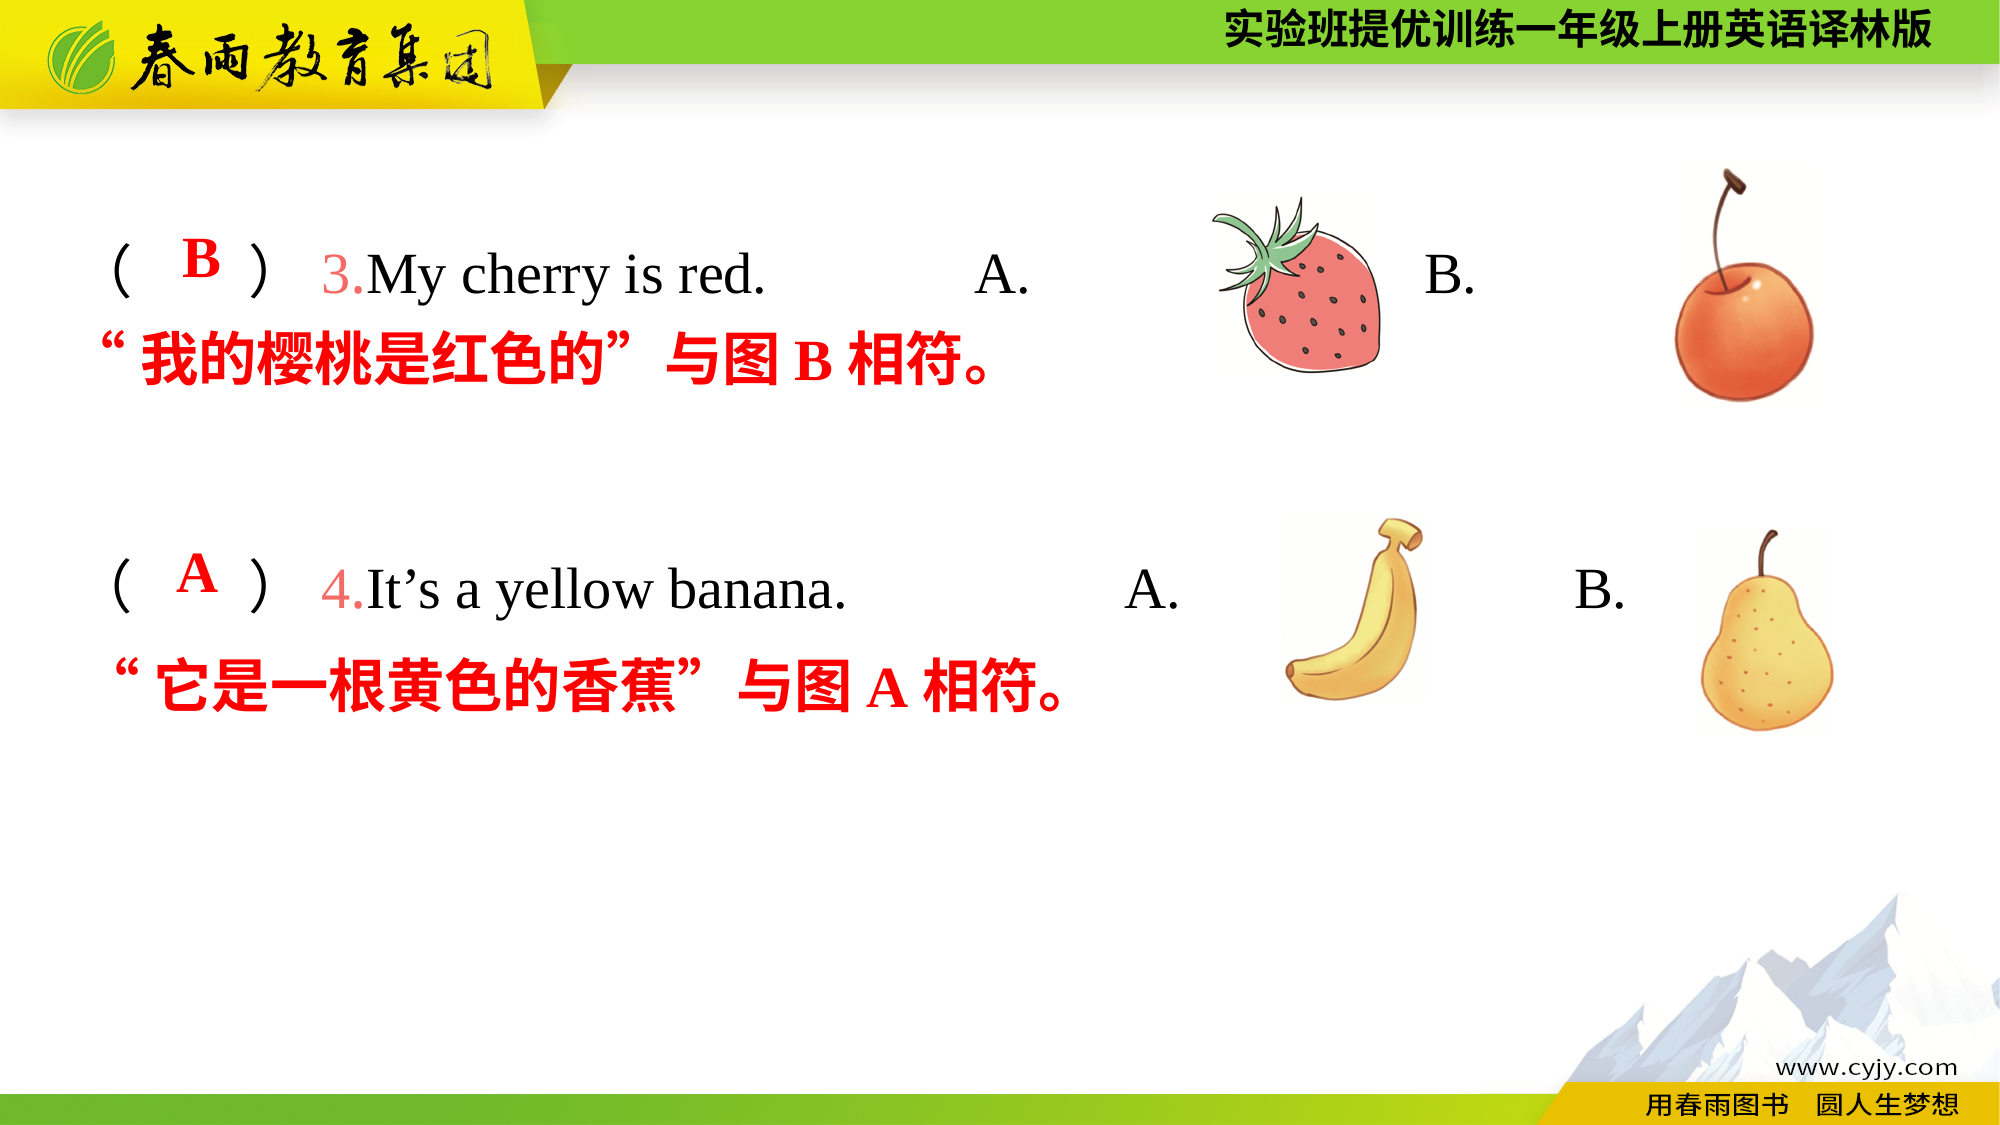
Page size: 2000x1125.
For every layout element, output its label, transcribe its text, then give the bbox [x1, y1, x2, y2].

picture [0, 0, 2000, 1125]
text_box A [161, 526, 234, 612]
text_box “我的樱桃是红色的”与图B相符。 [53, 314, 1038, 399]
text_box “它是一根黄色的香蕉”与图A相符。 [66, 642, 1166, 727]
text_box B [167, 212, 236, 297]
list （ ）3.My cherry is red. A. B. （ ）4.It’s a yellow banana. A. B. [59, 193, 1944, 633]
